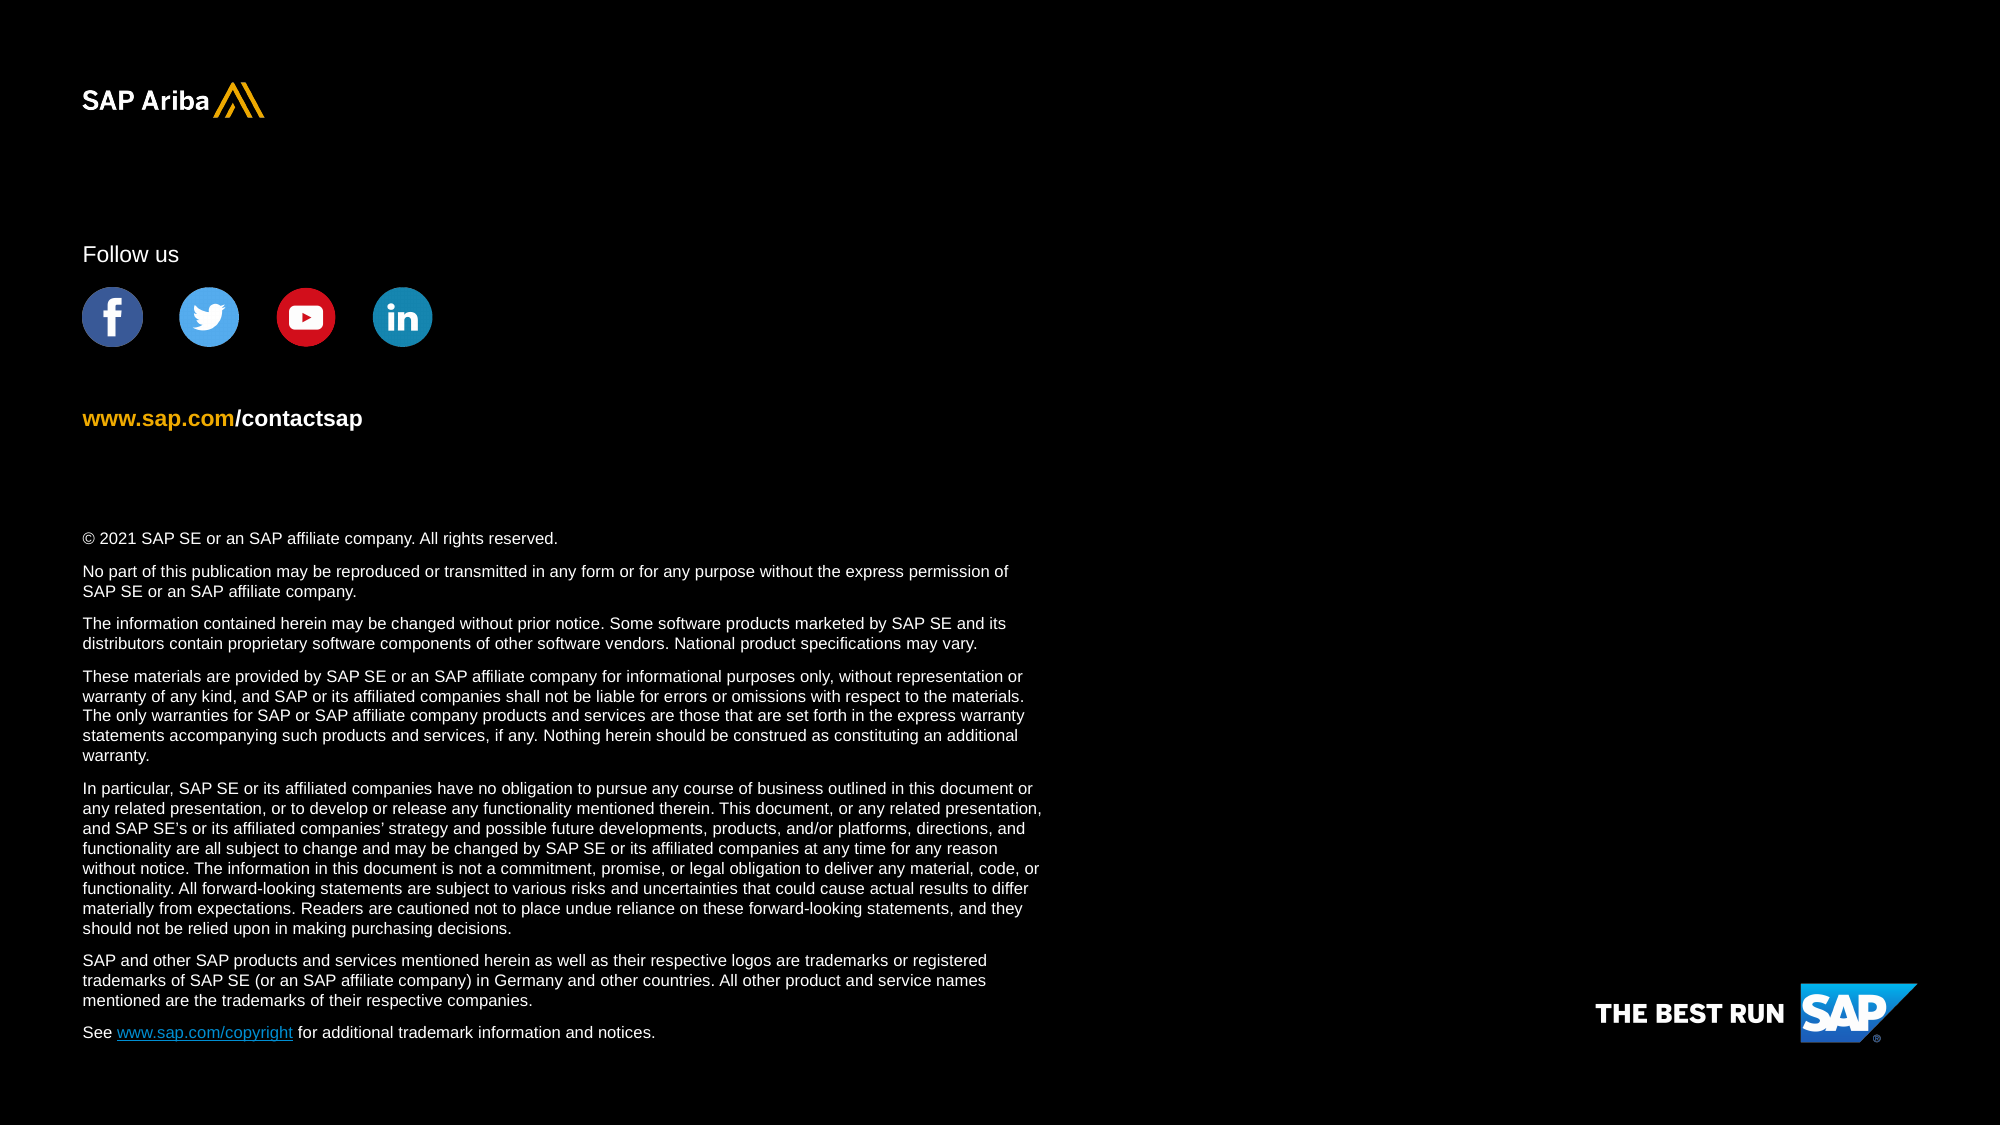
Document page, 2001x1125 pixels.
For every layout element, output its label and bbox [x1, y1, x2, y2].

picture [276, 287, 336, 347]
picture [82, 287, 143, 347]
picture [372, 287, 433, 347]
picture [82, 82, 265, 118]
picture [1595, 983, 1918, 1043]
picture [179, 287, 239, 347]
